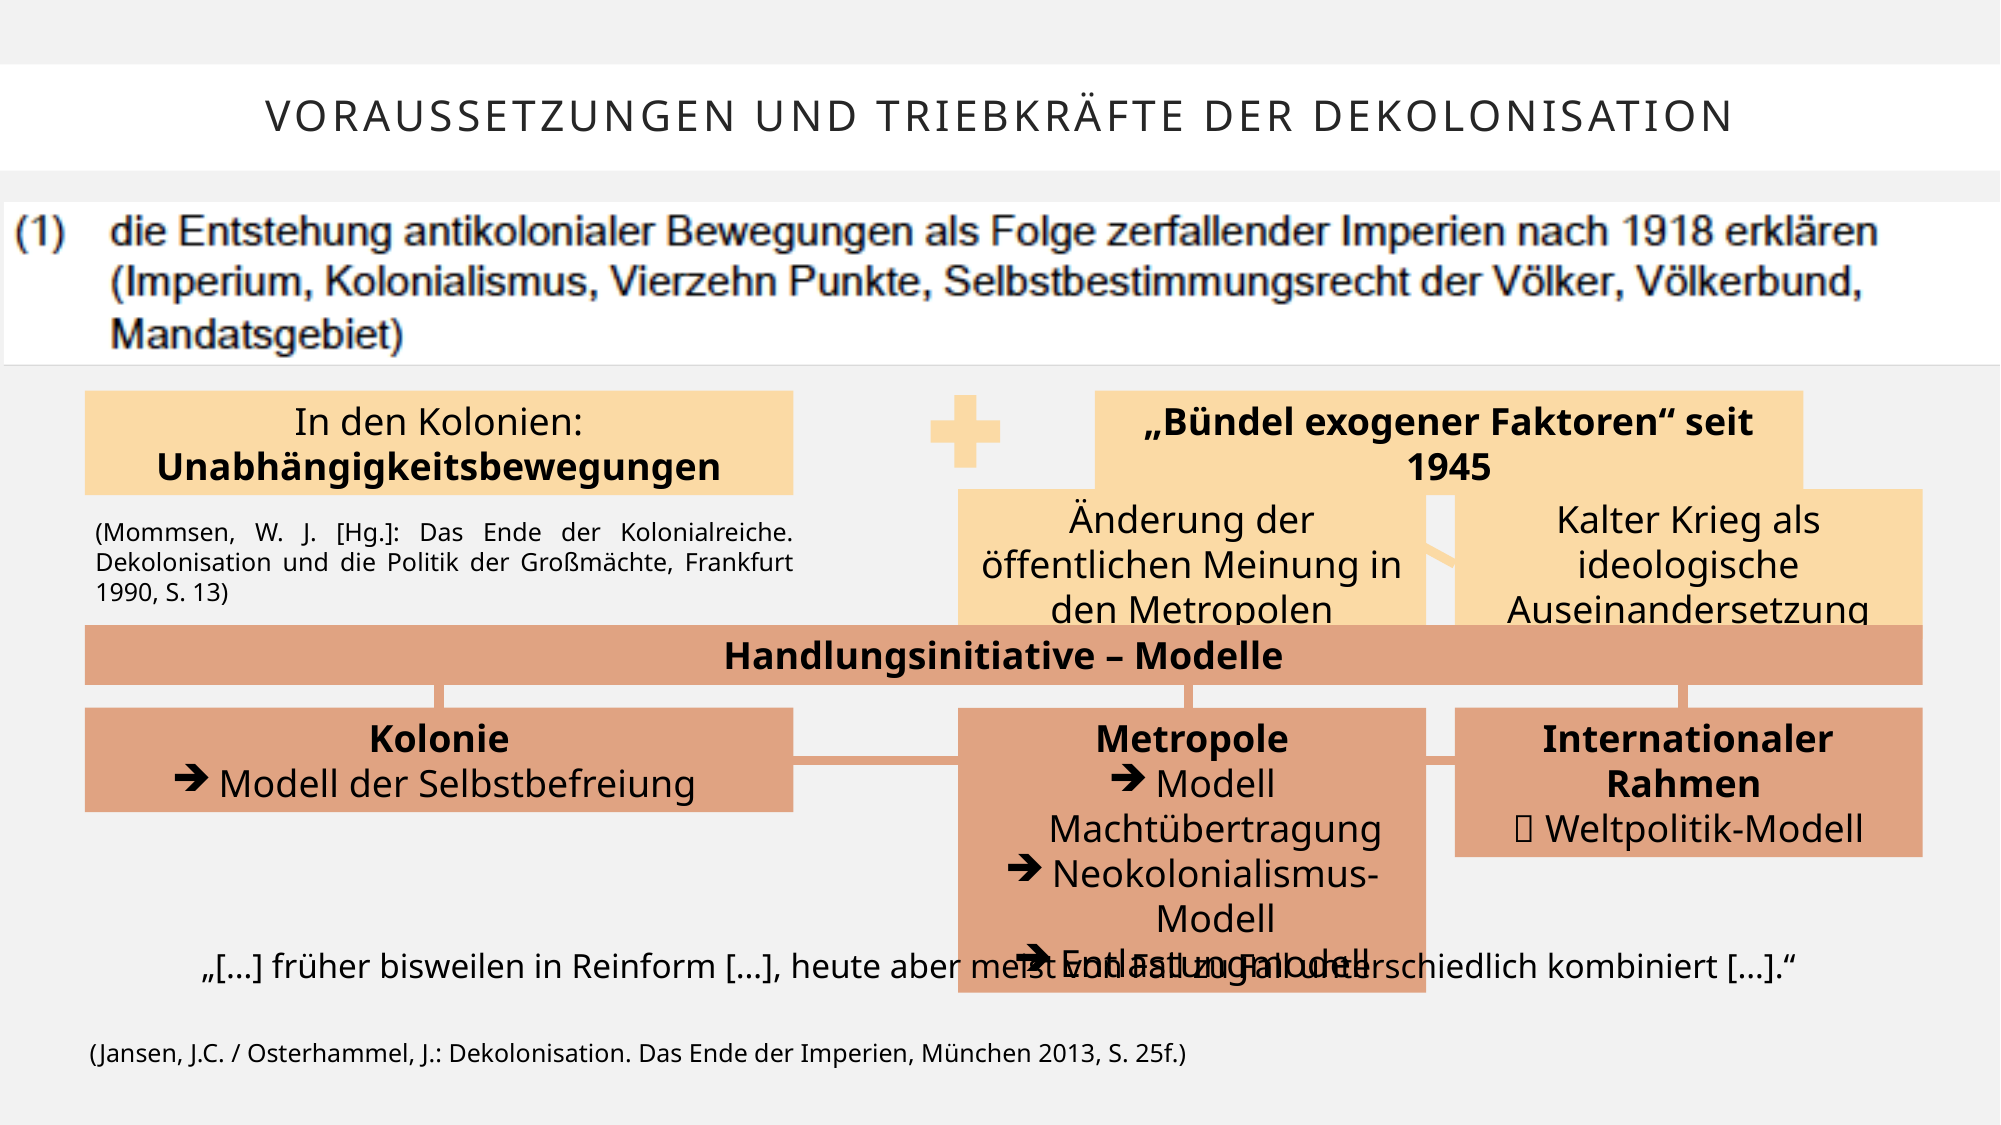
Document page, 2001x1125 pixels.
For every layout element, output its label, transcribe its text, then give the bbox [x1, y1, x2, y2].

title Voraussetzungen und Triebkräfte der Dekolonisation [0, 62, 2000, 173]
text_box Kalter Krieg als ideologische Auseinandersetzung [1454, 489, 1923, 625]
text_box Kolonie Modell der Selbstbefreiung [84, 707, 794, 813]
text_box Metropole Modell Machtübertragung Neokolonialismus-Modell Entlastungmodell [958, 761, 1427, 938]
text_box Internationaler Rahmen  Weltpolitik-Modell [1454, 707, 1923, 858]
text_box (Mommsen, W. J. [Hg.]: Das Ende der Kolonialreiche. Dekolonisation und die Politik der Großmächte, Frankfurt 1990, S. 13) [80, 508, 810, 614]
text_box In den Kolonien: Unabhängigkeitsbewegungen [84, 390, 794, 496]
text_box „[…] früher bisweilen in Reinform […], heute aber meist von Fall zu Fall unterschiedlich kombiniert […].“ [77, 938, 1923, 993]
text_box Metropole Modell Machtübertragung Neokolonialismus-Modell Entlastungmodell [958, 707, 1427, 760]
text_box (Jansen, J.C. / Osterhammel, J.: Dekolonisation. Das Ende der Imperien, München 2013, S. 25f.) [74, 1030, 1894, 1075]
picture [3, 201, 2000, 366]
text_box [930, 394, 1001, 469]
text_box Handlungsinitiative – Modelle [84, 625, 1923, 685]
text_box „Bündel exogener Faktoren“ seit 1945 [1094, 390, 1804, 496]
text_box Änderung der öffentlichen Meinung in den Metropolen [958, 489, 1427, 625]
